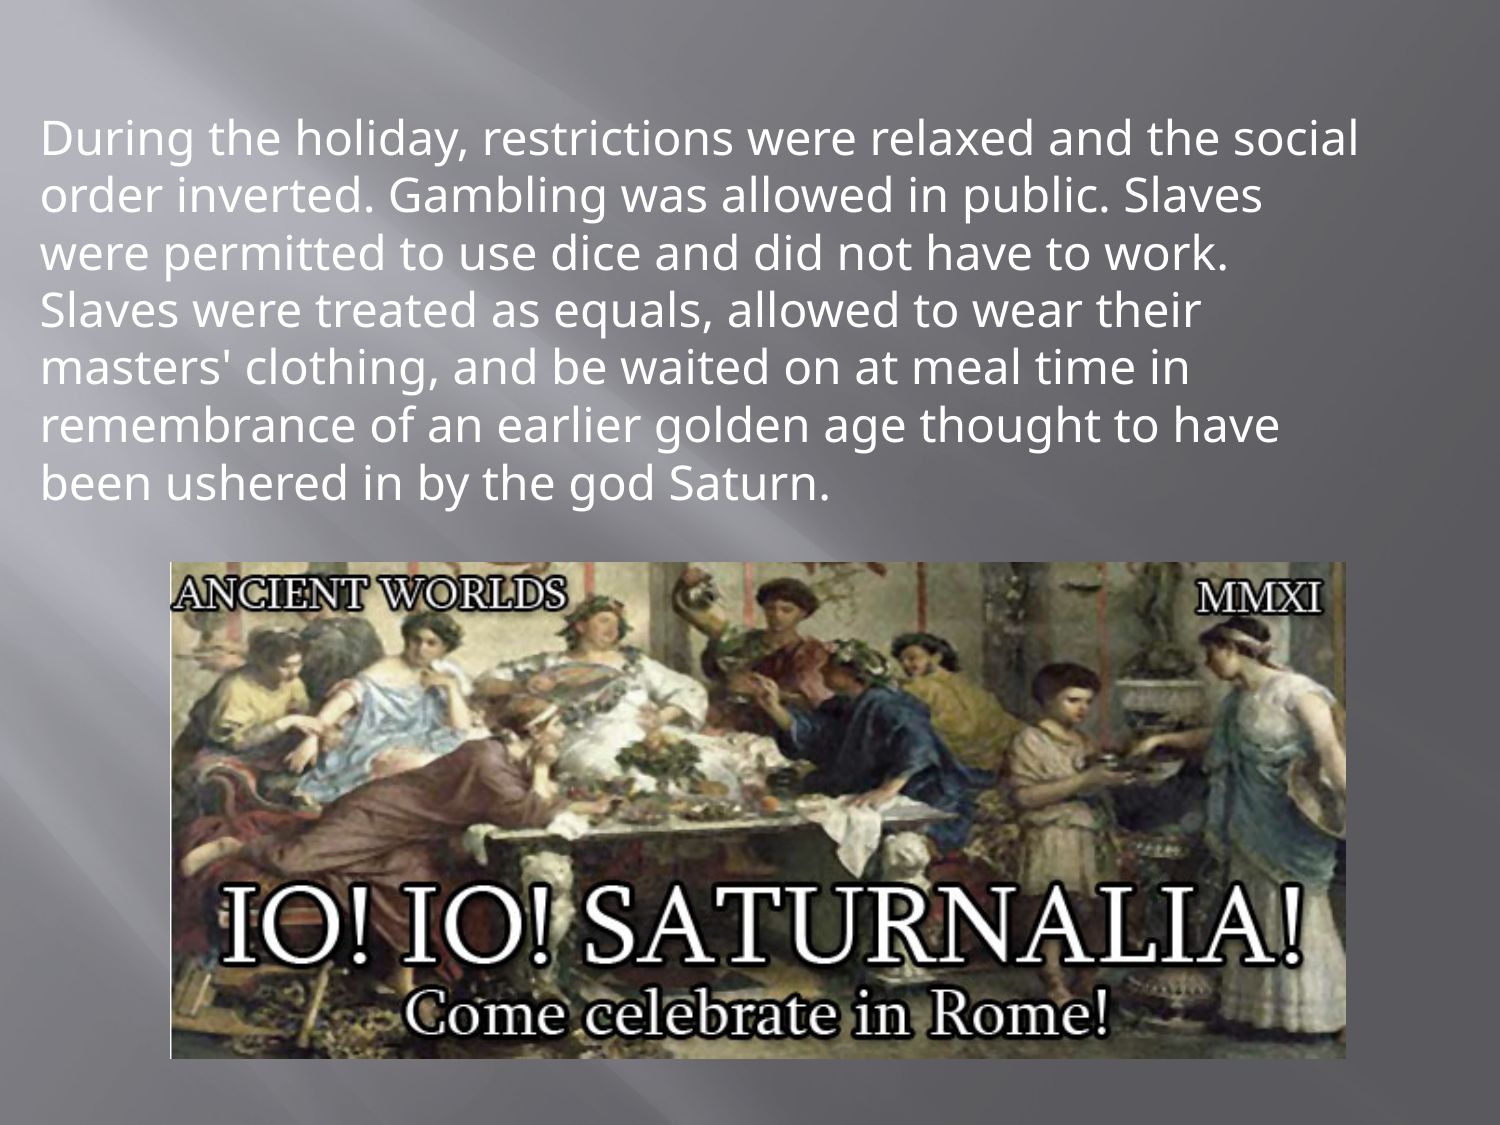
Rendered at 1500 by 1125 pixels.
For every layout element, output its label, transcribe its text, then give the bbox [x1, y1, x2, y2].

picture [170, 562, 1347, 1060]
text_box During the holiday, restrictions were relaxed and the social order inverted. Gambling was allowed in public. Slaves were permitted to use dice and did not have to work. Slaves were treated as equals, allowed to wear their masters' clothing, and be waited on at meal time in remembrance of an earlier golden age thought to have been ushered in by the god Saturn. [24, 99, 1388, 517]
